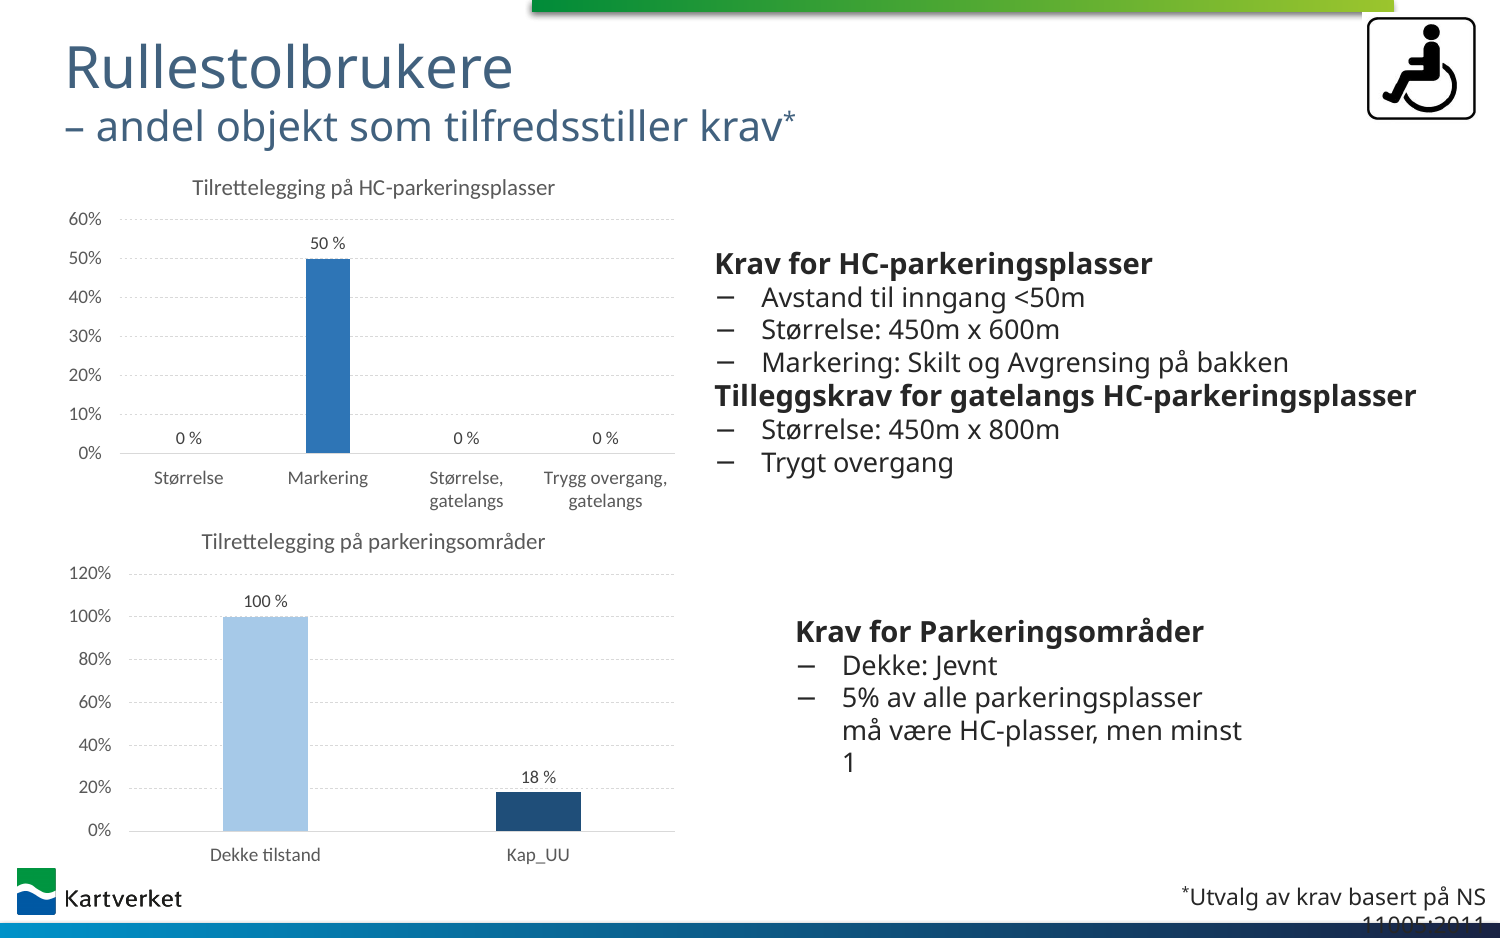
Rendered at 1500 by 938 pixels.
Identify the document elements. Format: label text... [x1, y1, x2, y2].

text_box Rullestolbrukere – andel objekt som tilfredsstiller krav* [49, 25, 1431, 158]
picture [1362, 12, 1481, 126]
text_box *Utvalg av krav basert på NS 11005:2011 [1068, 873, 1500, 938]
text_box Krav for HC-parkeringsplasser Avstand til inngang <50m Størrelse: 450m x 600m Markering: Skilt og Avgrensing på bakken Tilleggskrav for gatelangs HC-parkeringsplasser Størrelse: 450m x 800m Trygt overgang [699, 237, 1433, 485]
text_box Krav for Parkeringsområder Dekke: Jevnt 5% av alle parkeringsplasser må være HC-plasser, men minst 1 [780, 605, 1261, 786]
picture [62, 166, 686, 519]
picture [62, 520, 686, 874]
